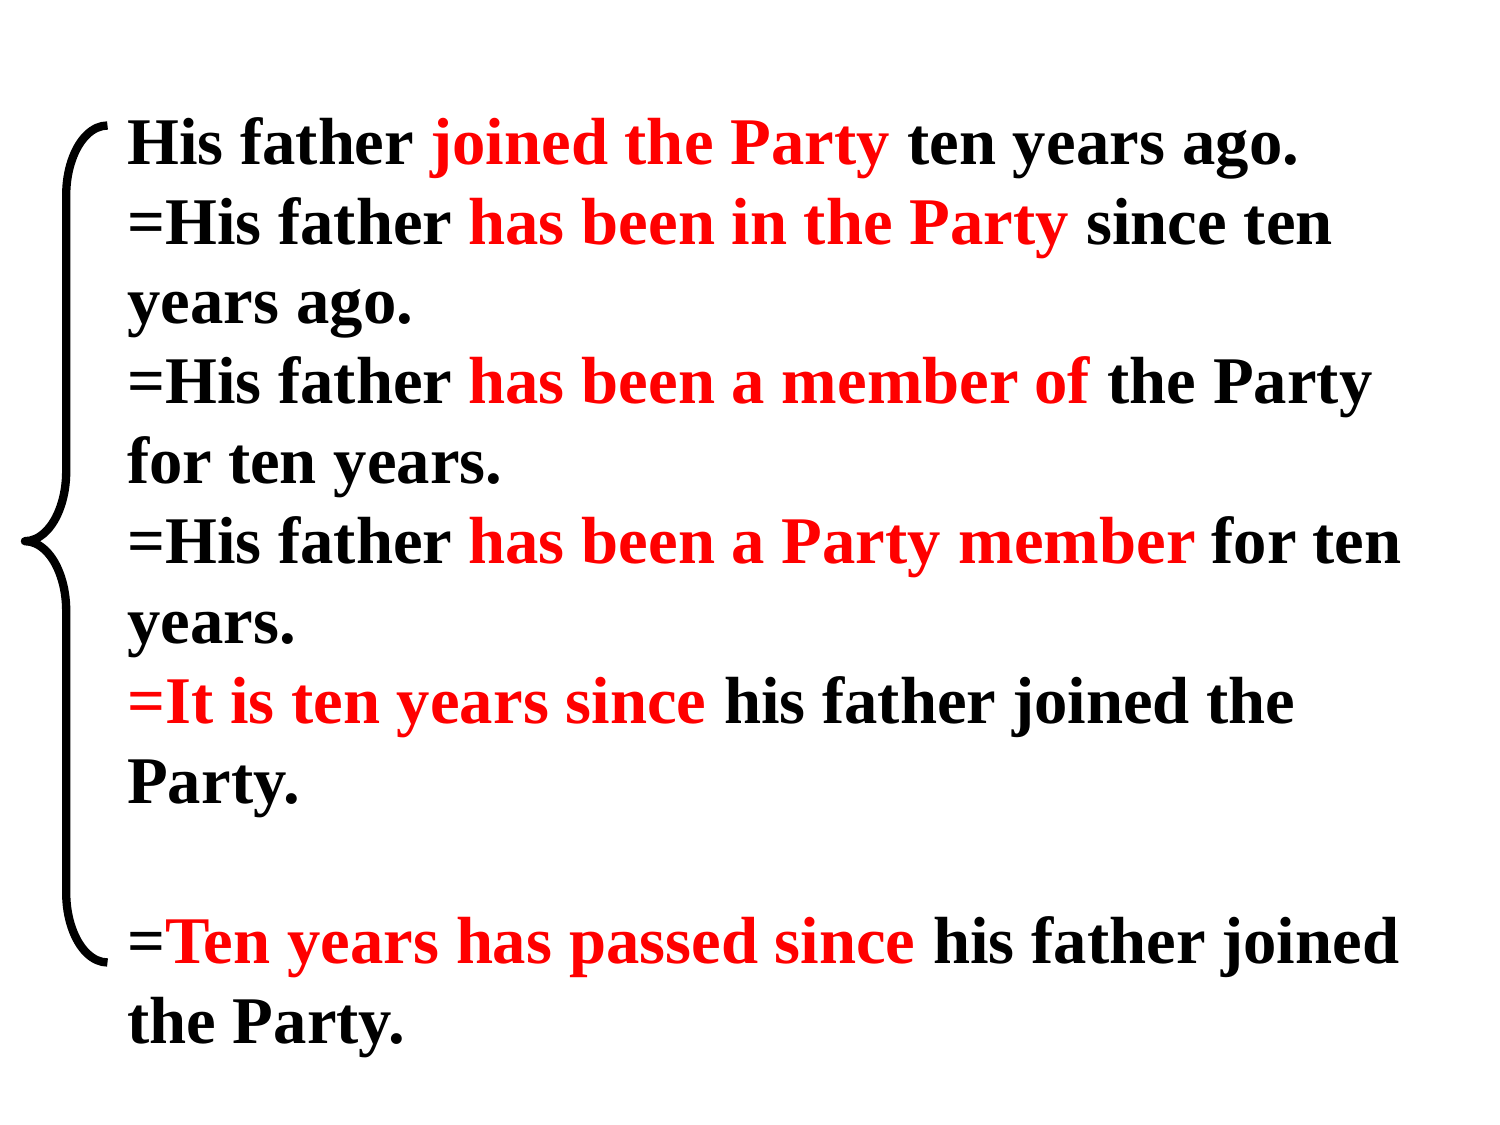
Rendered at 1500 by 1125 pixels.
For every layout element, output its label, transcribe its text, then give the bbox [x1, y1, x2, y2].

text_box His father joined the Party ten years ago. =His father has been in the Party since ten years ago. =His father has been a member of the Party for ten years. =His father has been a Party member for ten years. =It is ten years since his father joined the Party. =Ten years has passed since his father joined the Party. [112, 90, 1438, 1065]
text_box [24, 125, 108, 963]
